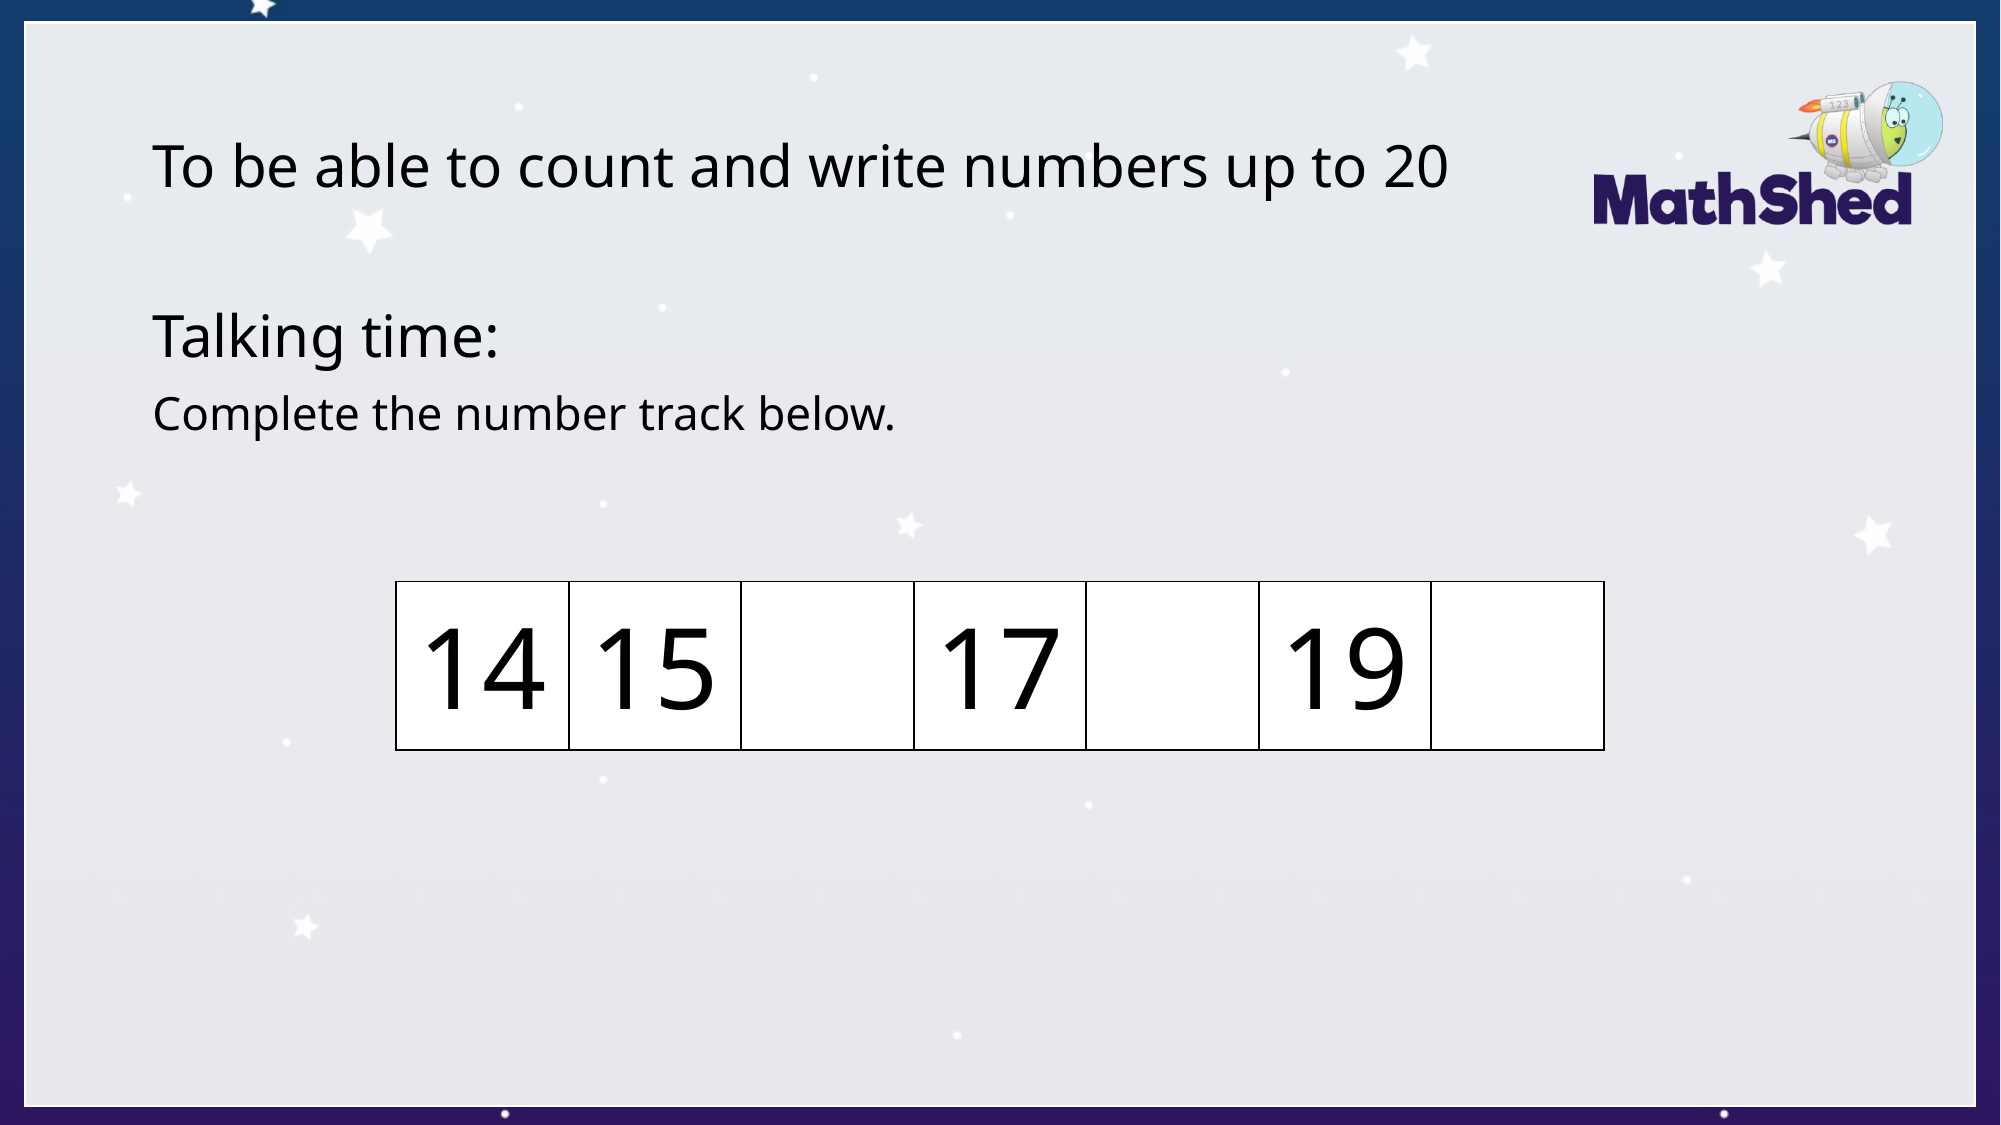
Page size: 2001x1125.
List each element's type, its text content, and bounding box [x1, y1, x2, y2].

picture [0, 0, 2001, 1125]
list Talking time: Complete the number track below. [137, 299, 1863, 1014]
title To be able to count and write numbers up to 20 [137, 59, 1578, 278]
table_header 19 [1260, 582, 1430, 749]
table_header 17 [915, 582, 1085, 749]
table_header [742, 582, 913, 749]
table_header 14 [397, 582, 568, 749]
table_header [1087, 582, 1258, 749]
table_header 15 [570, 582, 740, 749]
table_header [1432, 582, 1603, 749]
